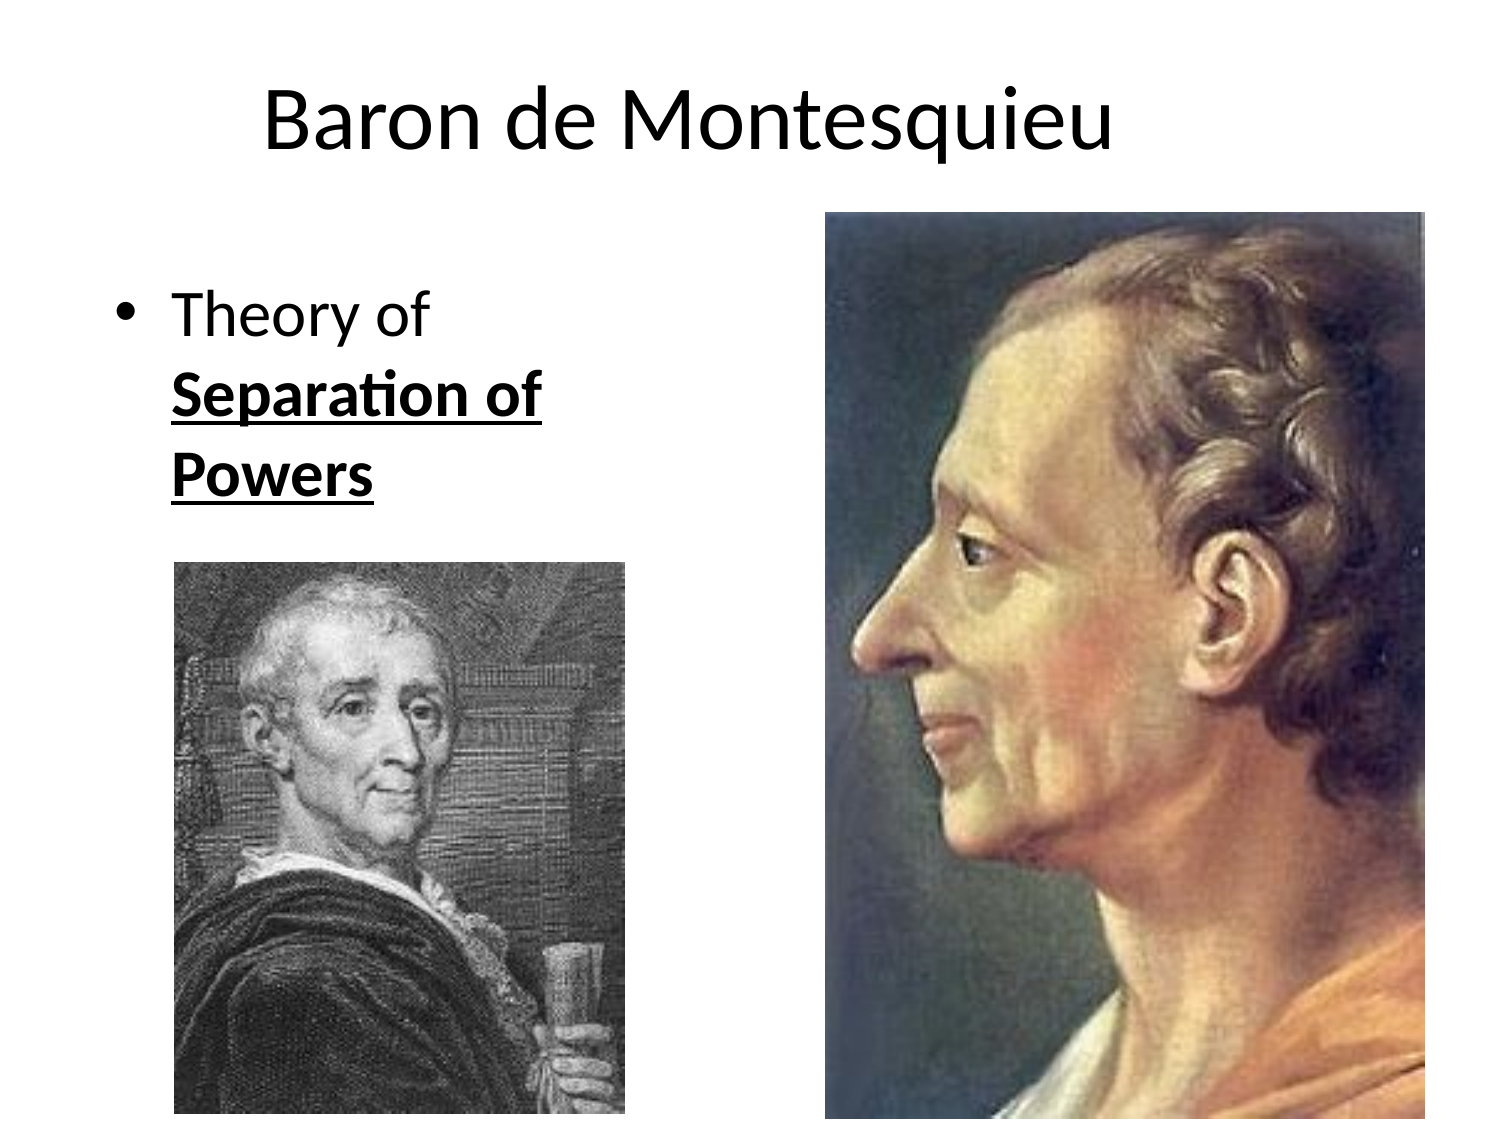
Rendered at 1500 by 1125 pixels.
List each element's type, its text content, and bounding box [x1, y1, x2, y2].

list Theory of Separation of Powers [99, 262, 738, 988]
title Baron de Montesquieu [32, 37, 1347, 188]
picture [174, 562, 626, 1115]
picture [824, 212, 1426, 1119]
